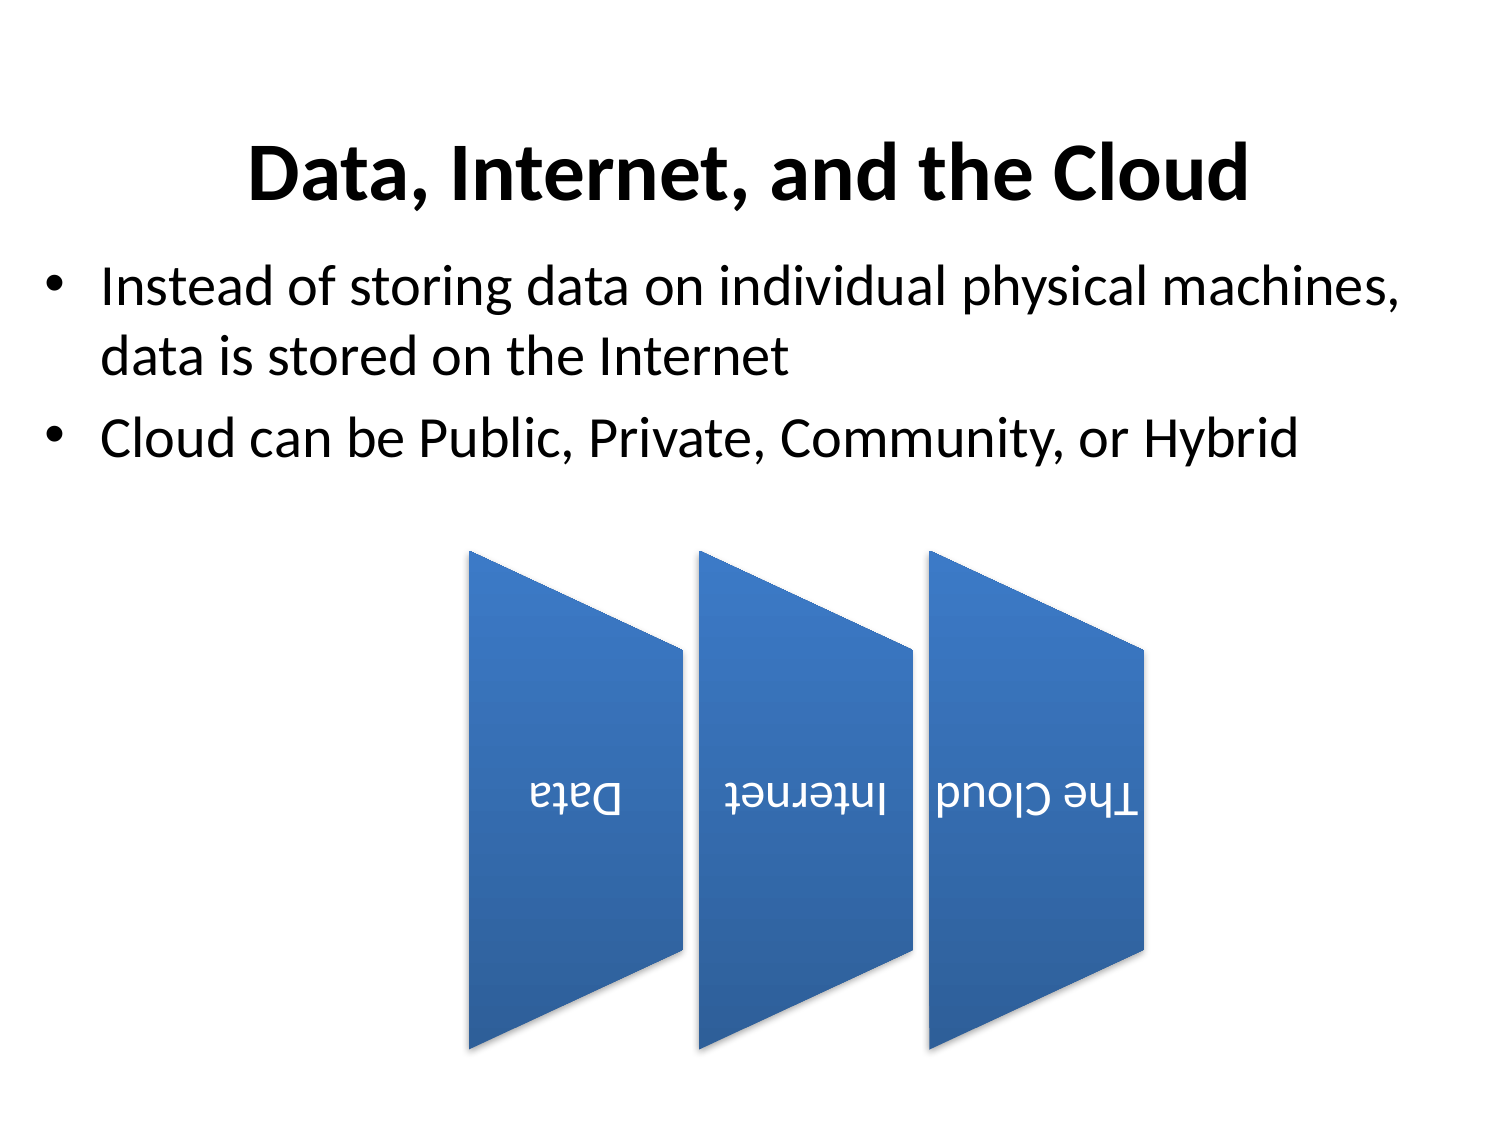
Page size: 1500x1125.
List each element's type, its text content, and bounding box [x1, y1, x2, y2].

title Data, Internet, and the Cloud [75, 57, 1425, 232]
text_box Instead of storing data on individual physical machines, data is stored on the Internet Cloud can be Public, Private, Community, or Hybrid [29, 232, 1425, 1048]
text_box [468, 550, 1144, 1050]
